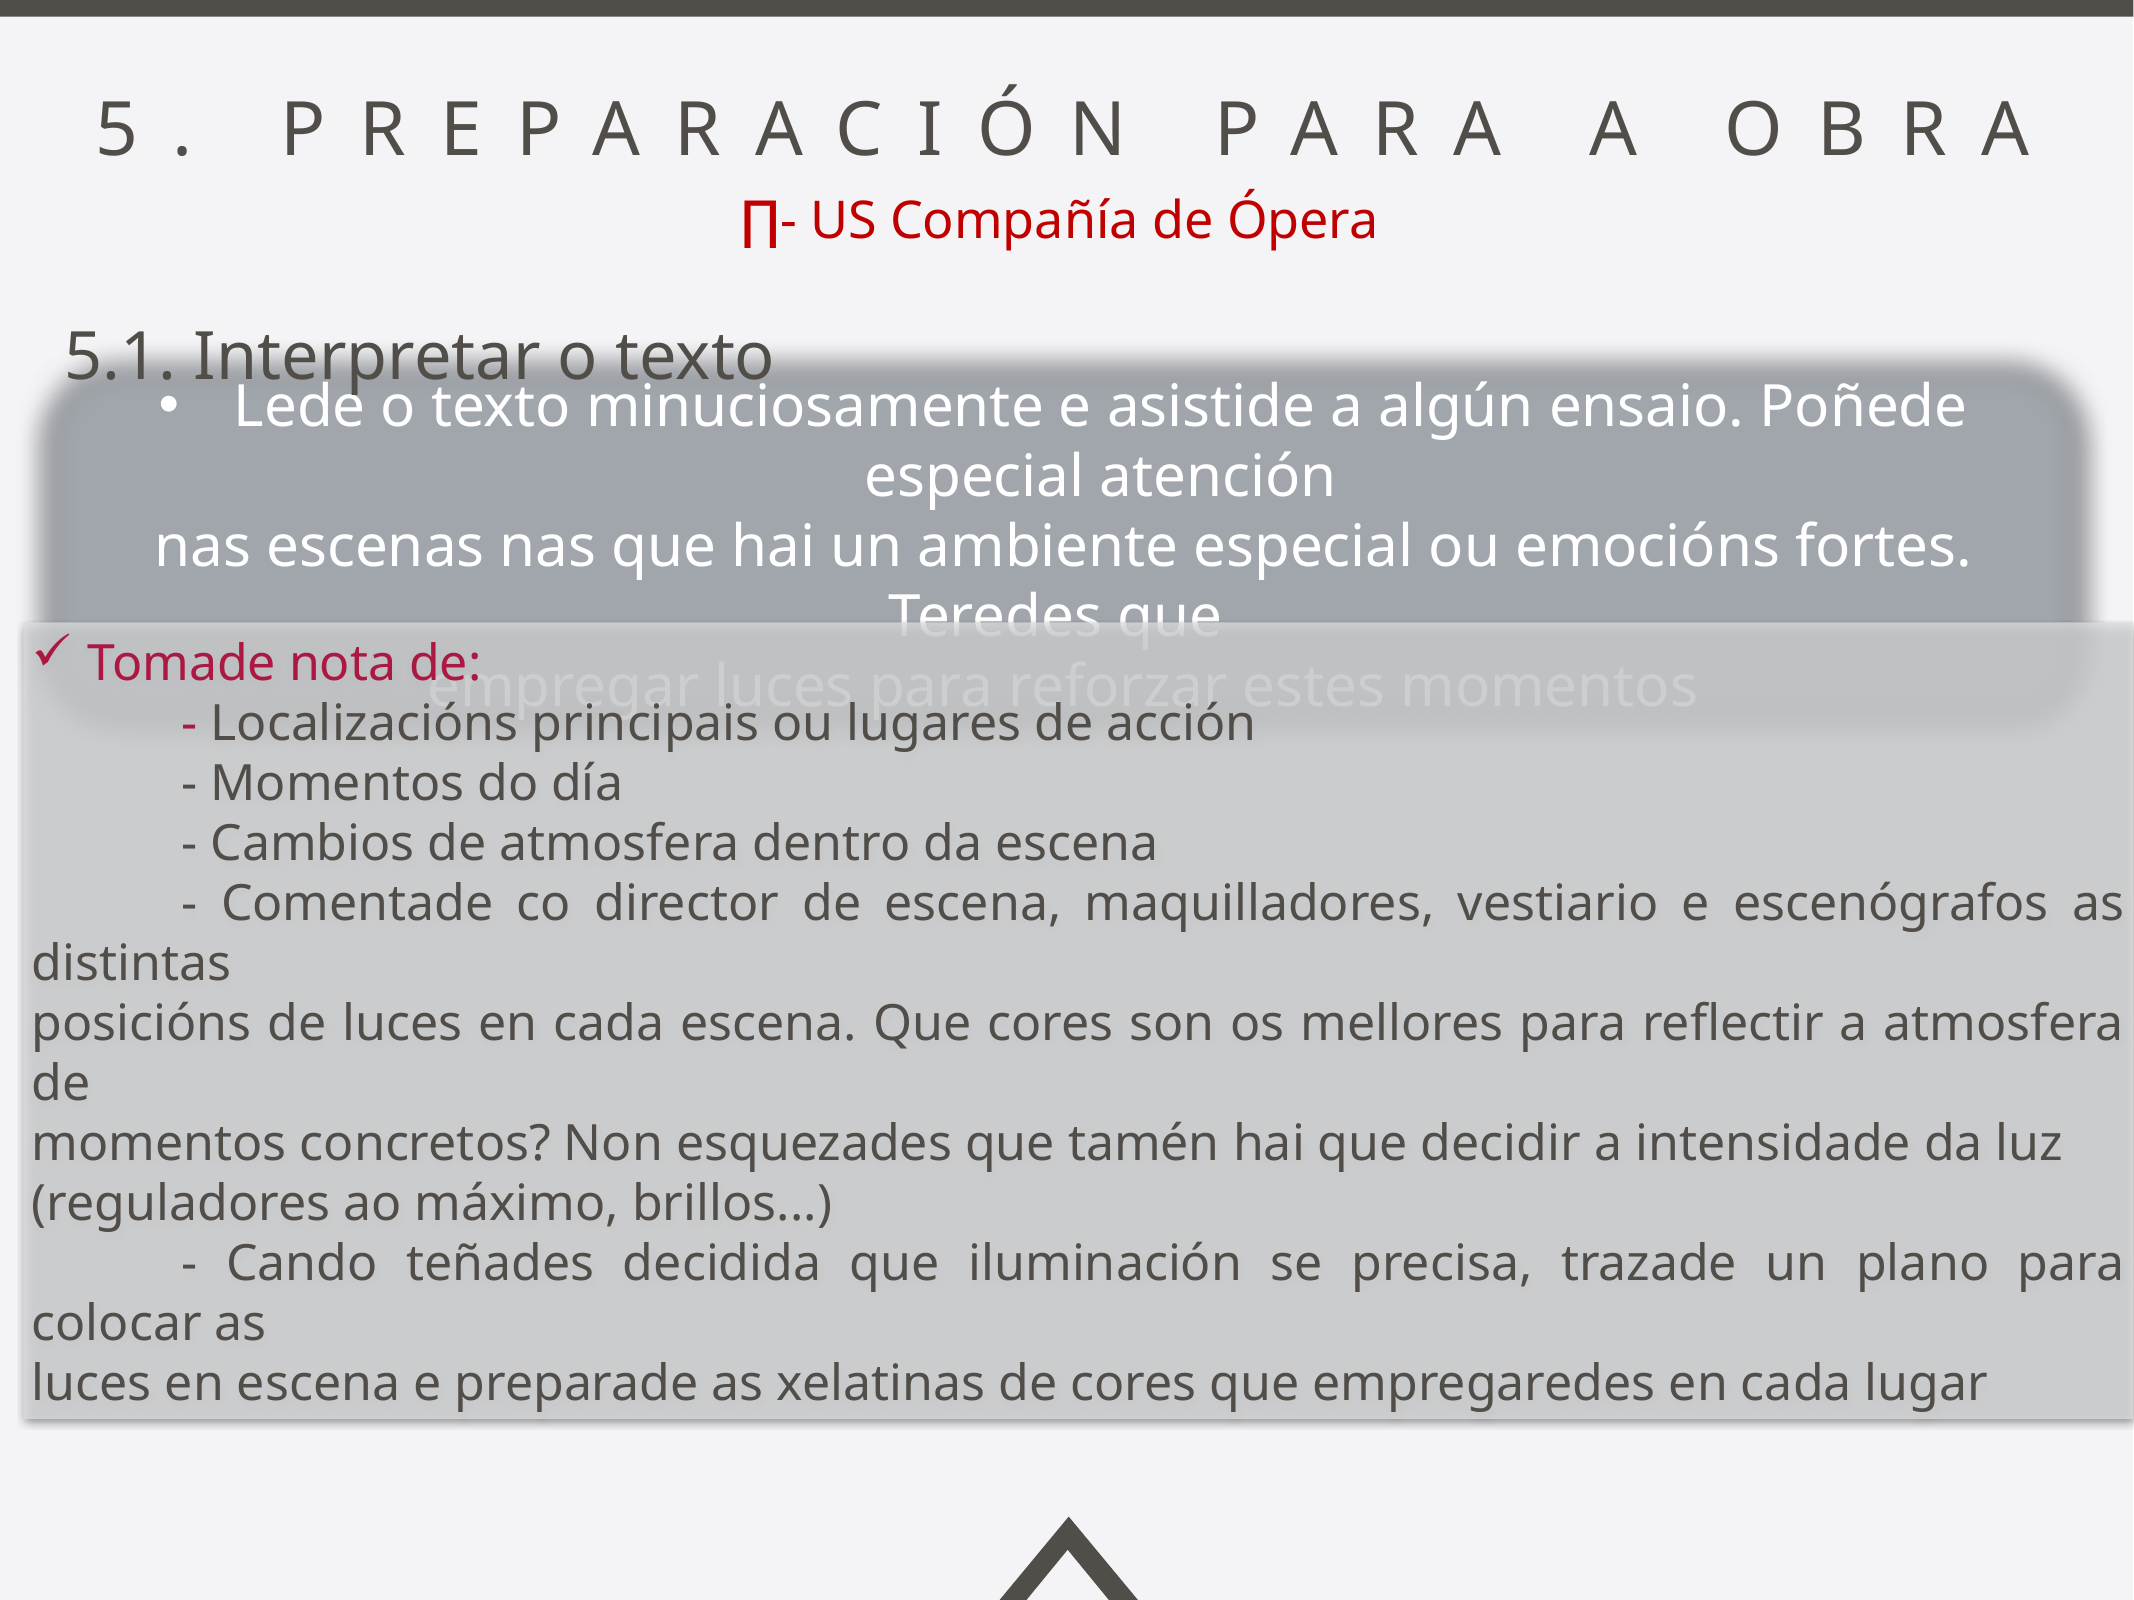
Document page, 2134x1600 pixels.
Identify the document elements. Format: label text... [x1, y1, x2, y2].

text_box Lede o texto minuciosamente e asistide a algún ensaio. Poñede especial atención nas escenas nas que hai un ambiente especial ou emocións fortes. Teredes que empregar luces para reforzar estes momentos [69, 391, 2058, 620]
text_box 5.1. Interpretar o texto [55, 304, 785, 401]
text_box ∏- US Compañía de Ópera [420, 179, 1700, 246]
text_box 5. preparación para a obra [23, 72, 2103, 208]
text_box Tomade nota de: - Localizacións principais ou lugares de acción - Momentos do día - Cambios de atmosfera dentro da escena - Comentade co director de escena, maquilladores, vestiario e escenógrafos as distintas posicións de luces en cada escena. Que cores son os mellores para reflectir a atmosfera de momentos concretos? Non esquezades que tamén hai que decidir a intensidade da luz (reguladores ao máximo, brillos...) - Cando teñades decidida que iluminación se precisa, trazade un plano para colocar as luces en escena e preparade as xelatinas de cores que empregaredes en cada lugar [23, 622, 2134, 1419]
